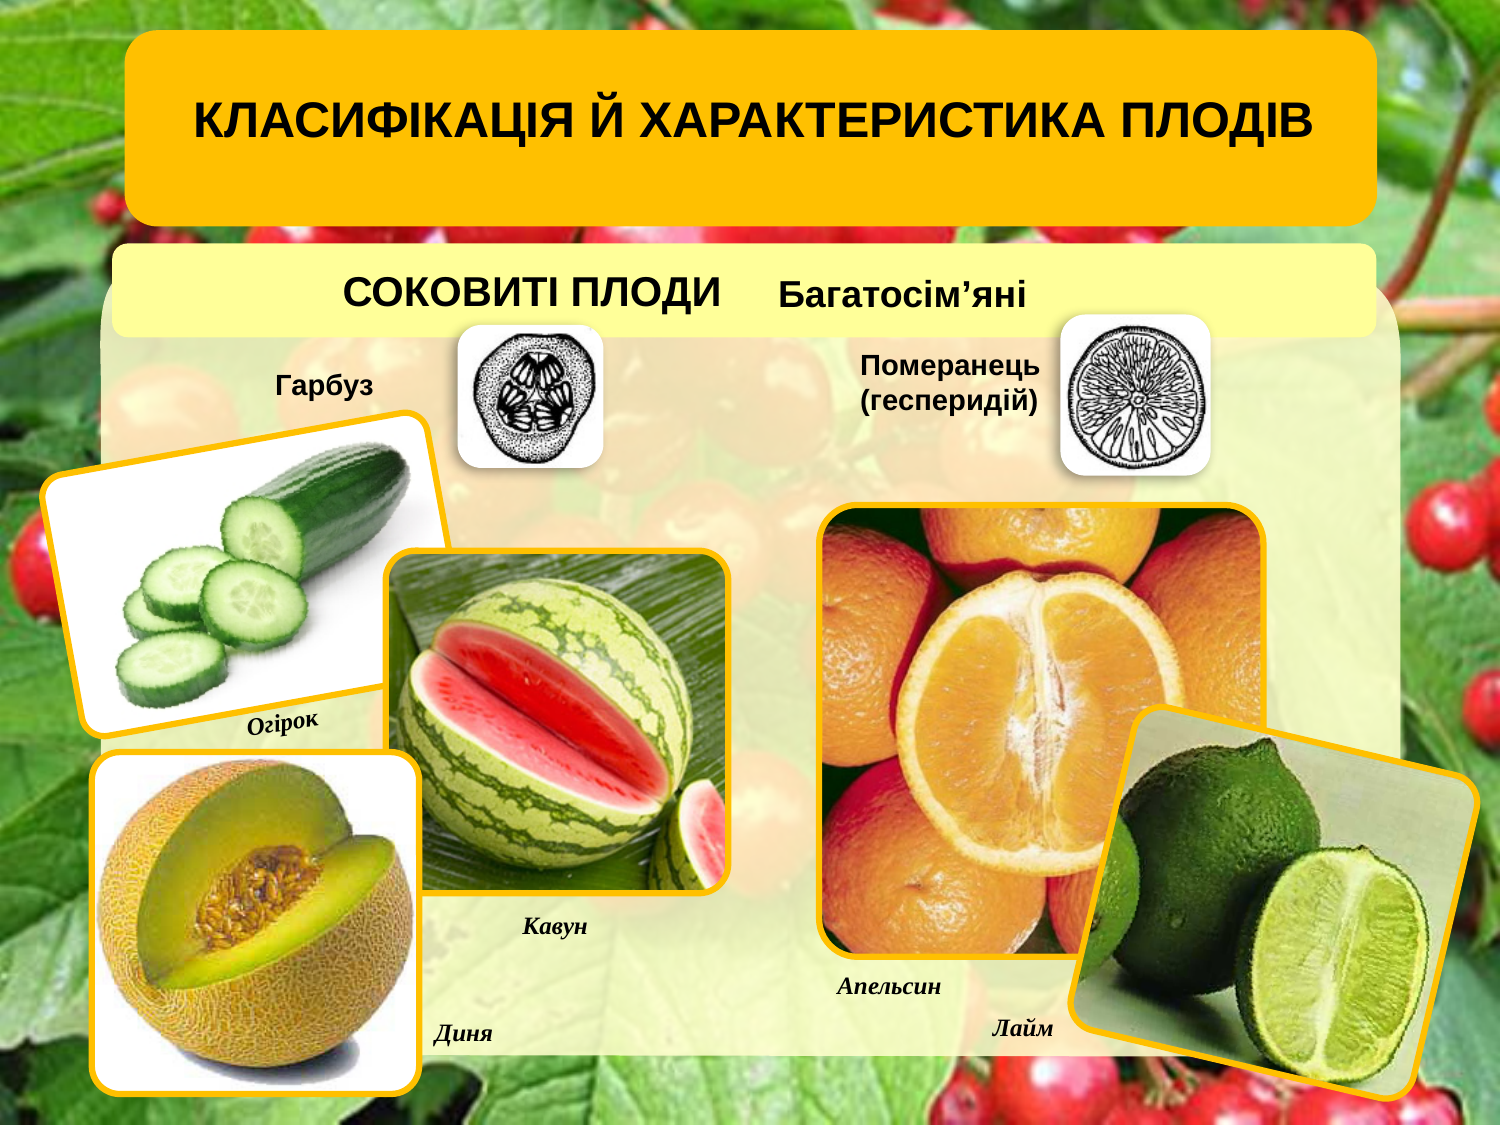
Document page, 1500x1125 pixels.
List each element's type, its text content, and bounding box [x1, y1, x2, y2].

text_box [122, 28, 1380, 229]
text_box КЛАСИФІКАЦІЯ Й ХАРАКТЕРИСТИКА ПЛОДІВ [179, 80, 1331, 156]
text_box [260, 715, 380, 748]
text_box [98, 282, 447, 440]
text_box Гарбуз [260, 358, 389, 409]
text_box Апельсин [822, 966, 957, 1007]
text_box Багатосім’яні [763, 262, 1042, 323]
text_box [98, 718, 234, 750]
text_box Диня [424, 1009, 509, 1054]
text_box Лайм [978, 1003, 1069, 1049]
text_box СОКОВИТІ ПЛОДИ [327, 257, 737, 323]
text_box Огірок [229, 715, 336, 750]
text_box [424, 286, 1403, 1059]
text_box [109, 241, 1379, 340]
picture [0, 0, 1500, 1125]
text_box Померанець (гесперидій) [845, 338, 1047, 424]
text_box Кавун [507, 902, 604, 948]
